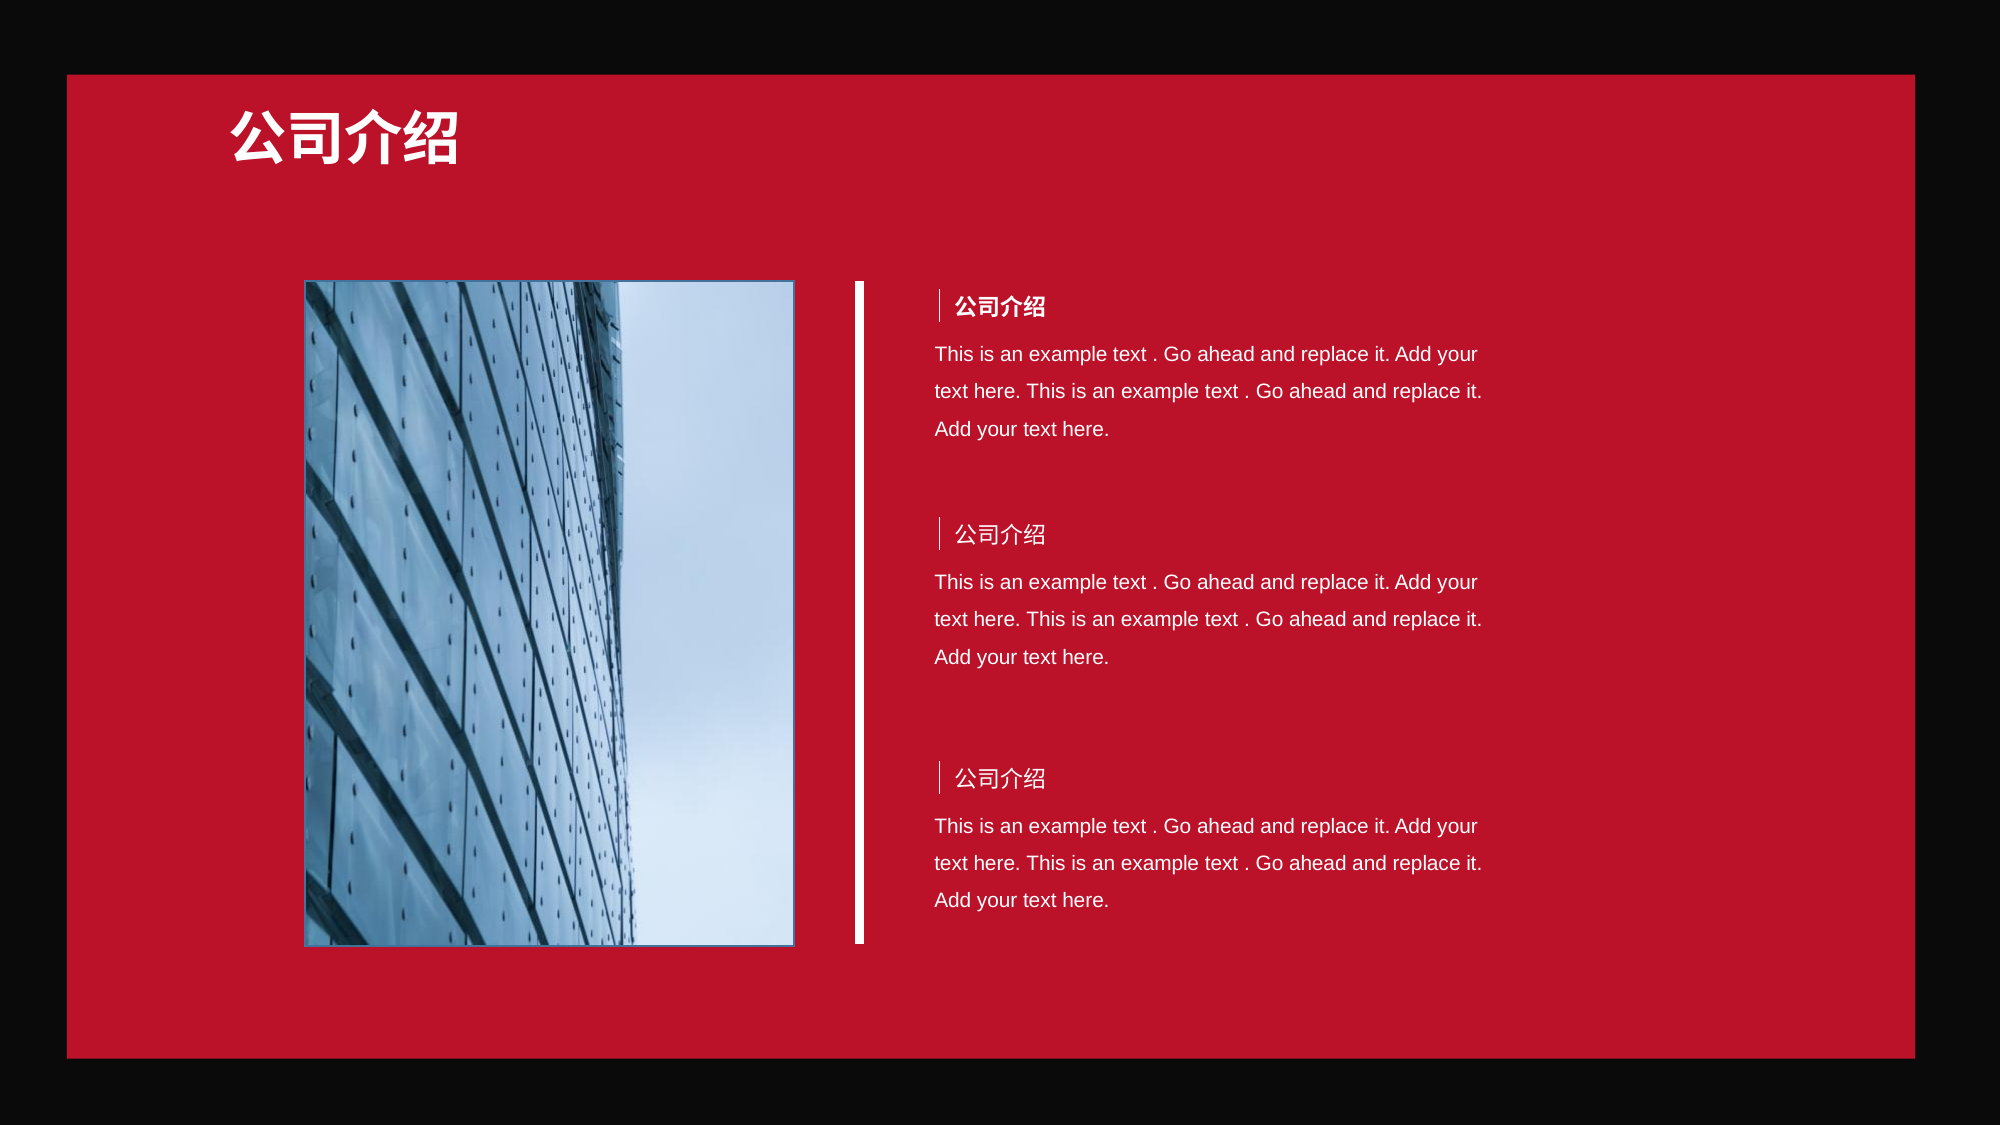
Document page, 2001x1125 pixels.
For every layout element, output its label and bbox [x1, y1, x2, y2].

text_box [859, 280, 1505, 944]
text_box [0, 0, 2000, 1125]
